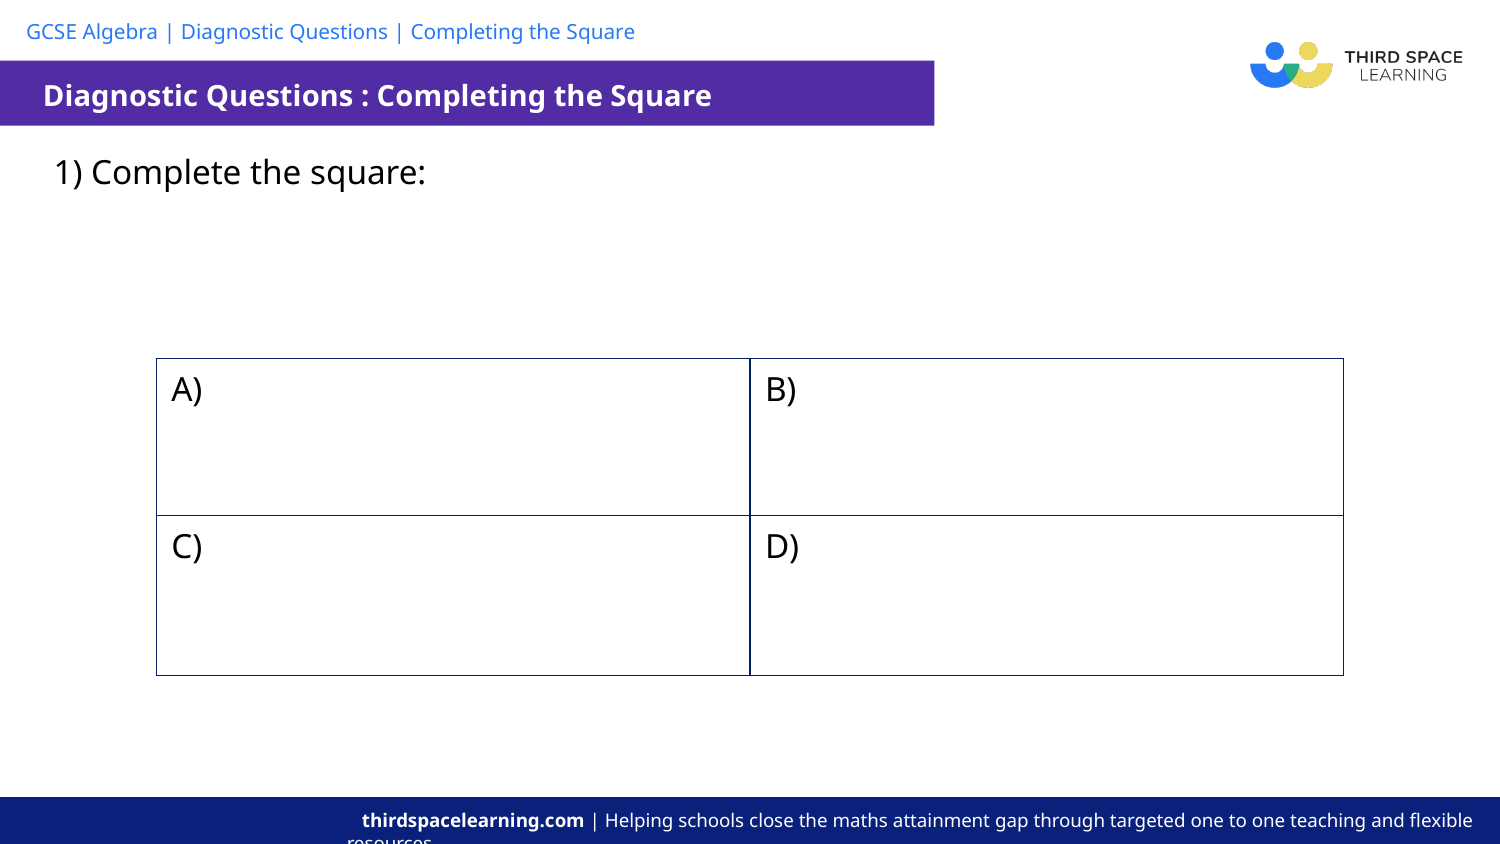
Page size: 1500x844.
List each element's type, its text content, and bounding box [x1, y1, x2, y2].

text_box Diagnostic Questions : Completing the Square [27, 61, 933, 127]
picture [1250, 33, 1465, 99]
